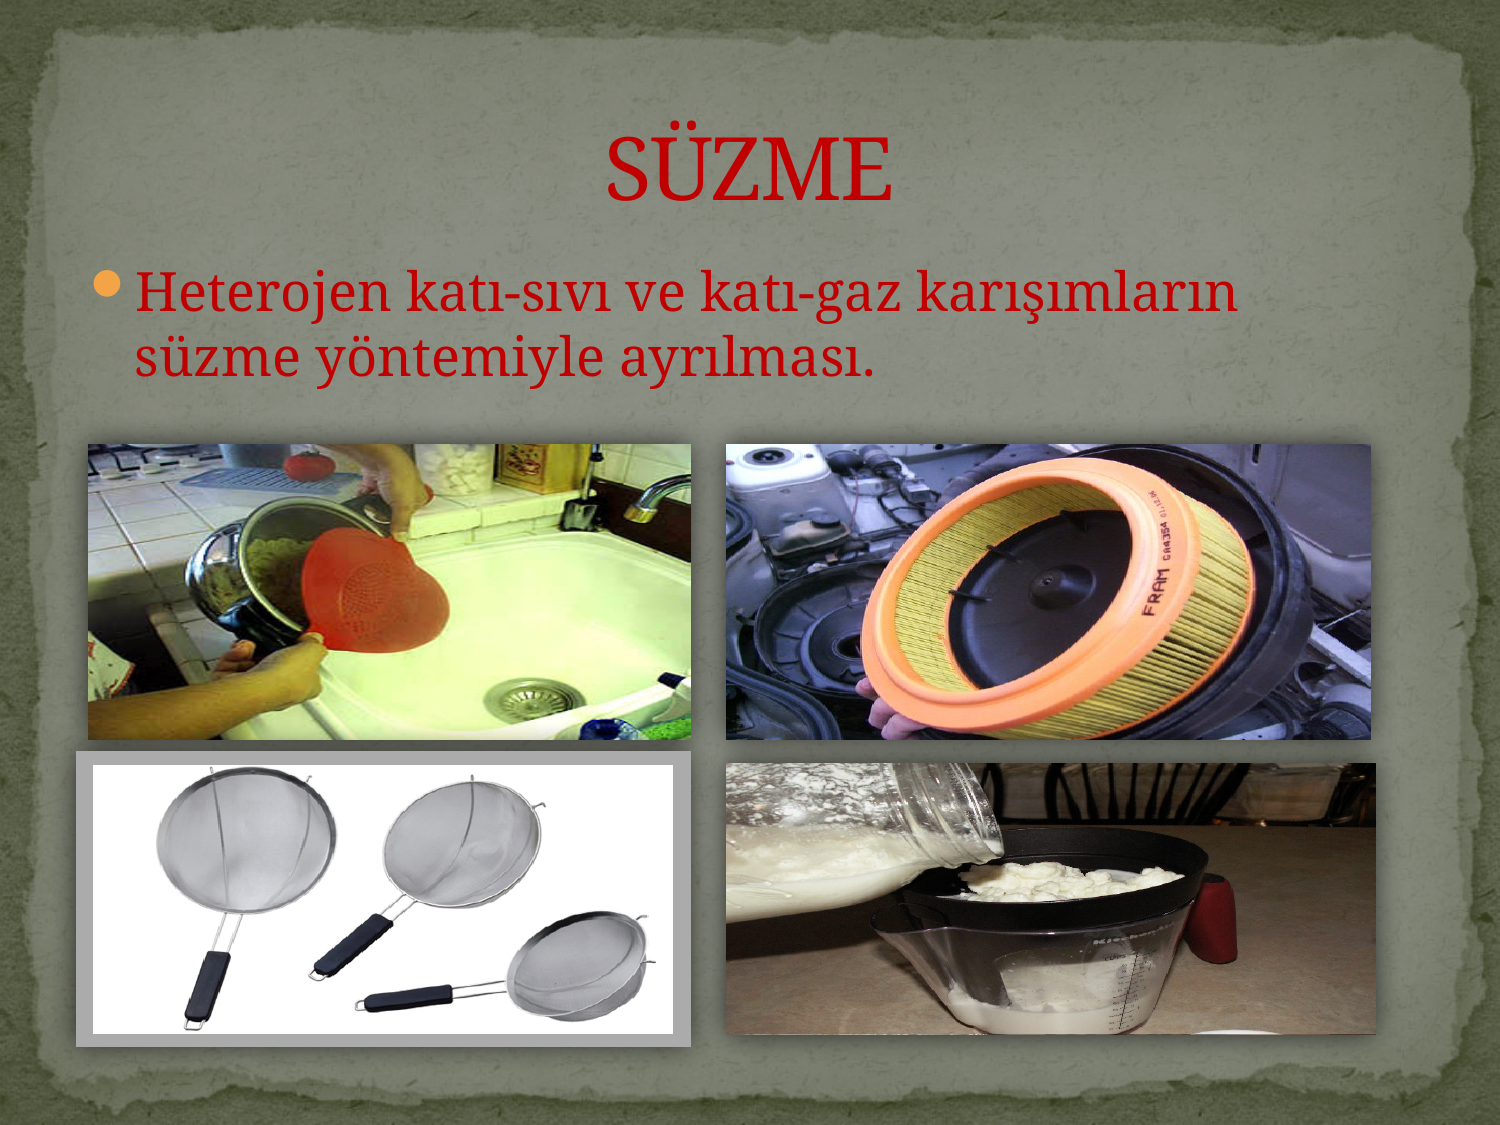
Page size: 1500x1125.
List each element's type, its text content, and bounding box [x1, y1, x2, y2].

picture [726, 763, 1377, 1036]
title SÜZME [74, 24, 1425, 225]
picture [88, 444, 692, 740]
picture [726, 444, 1371, 740]
list Heterojen katı-sıvı ve katı-gaz karışımların süzme yöntemiyle ayrılması. [75, 249, 1425, 492]
picture [76, 751, 692, 1047]
